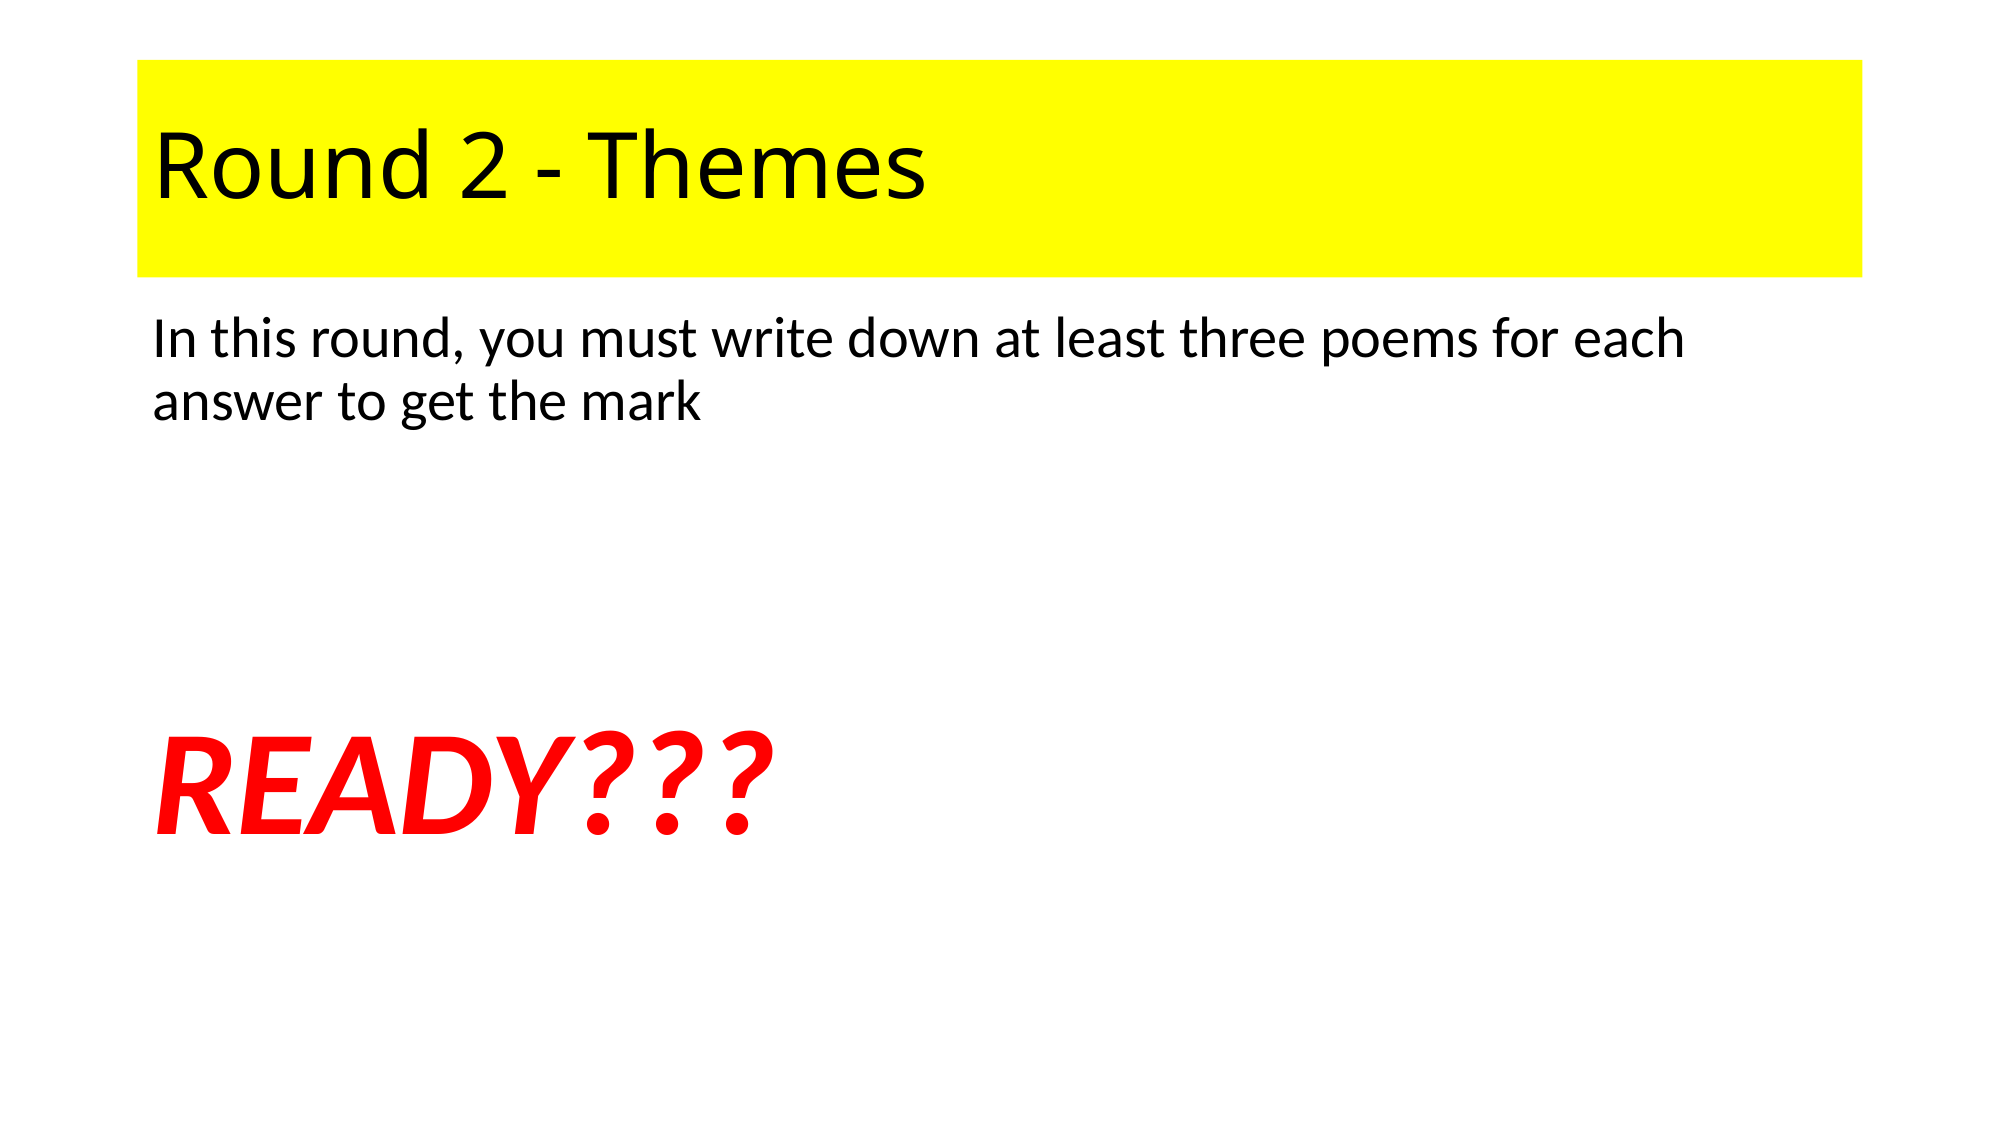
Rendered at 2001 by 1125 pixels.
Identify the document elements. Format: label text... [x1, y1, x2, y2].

list In this round, you must write down at least three poems for each answer to get the mark READY??? [137, 299, 1863, 1014]
title Round 2 - Themes [137, 59, 1863, 278]
